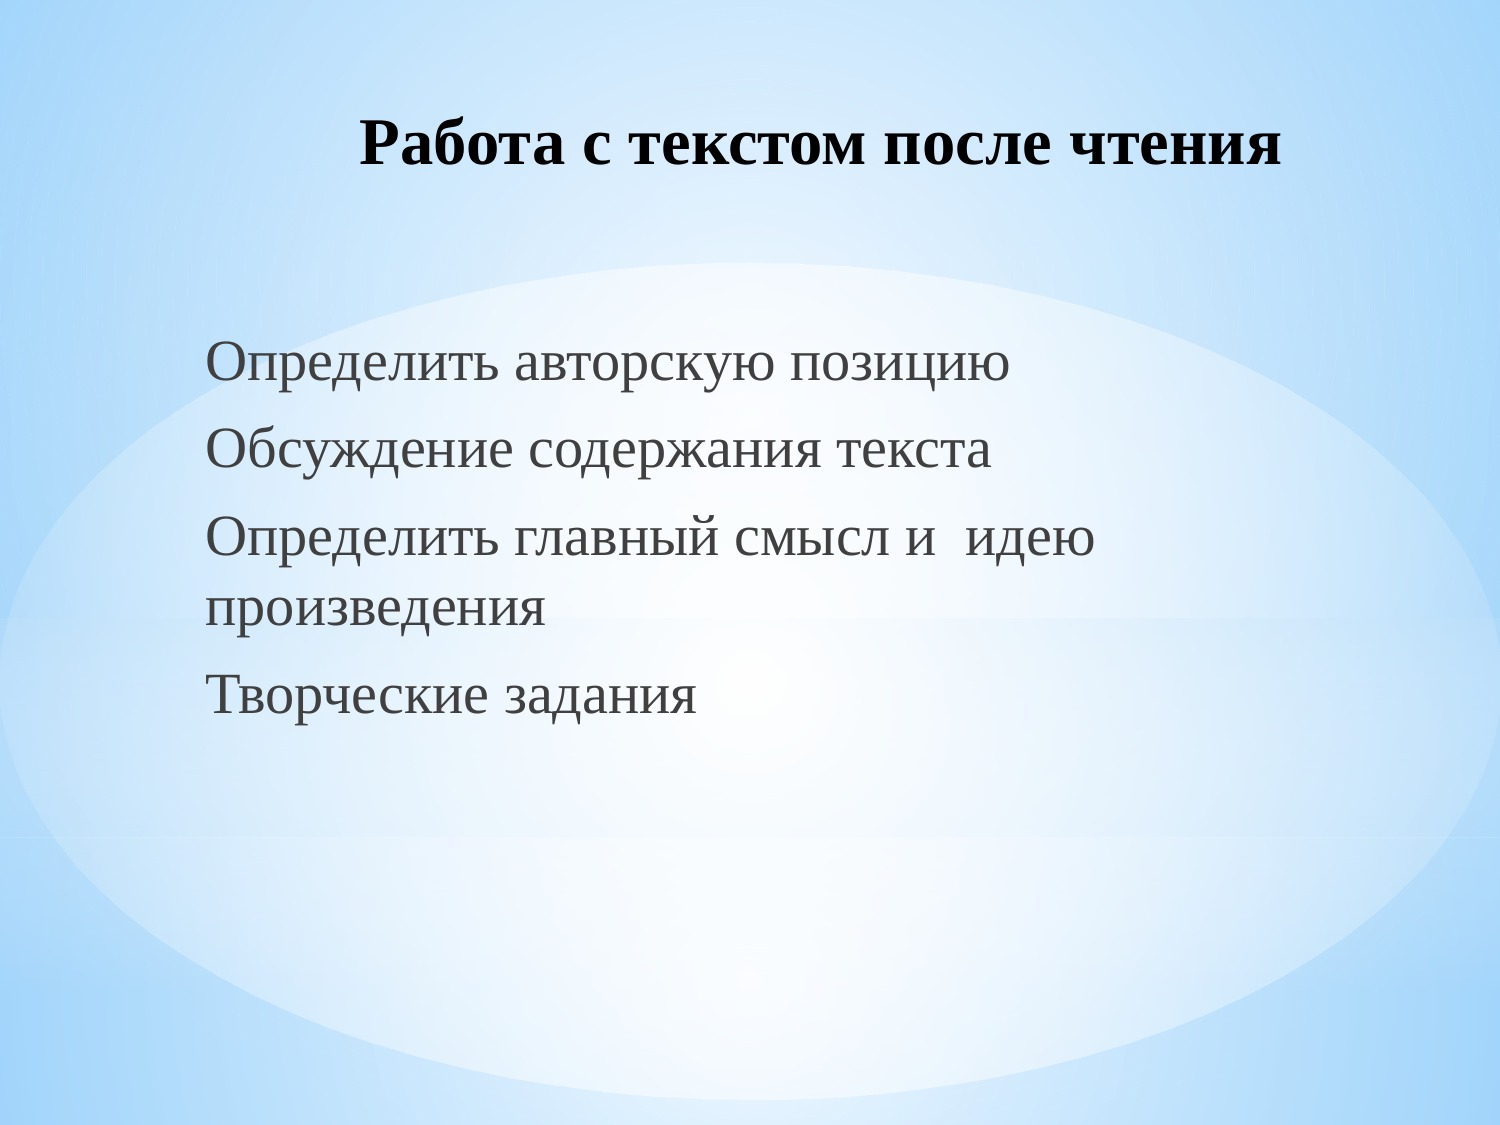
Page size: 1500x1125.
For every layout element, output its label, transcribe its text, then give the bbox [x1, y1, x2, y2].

title Работа с текстом после чтения [230, 90, 1299, 278]
list Определить авторскую позицию Обсуждение содержания текста Определить главный смысл и идею произведения Творческие задания [183, 314, 1436, 885]
